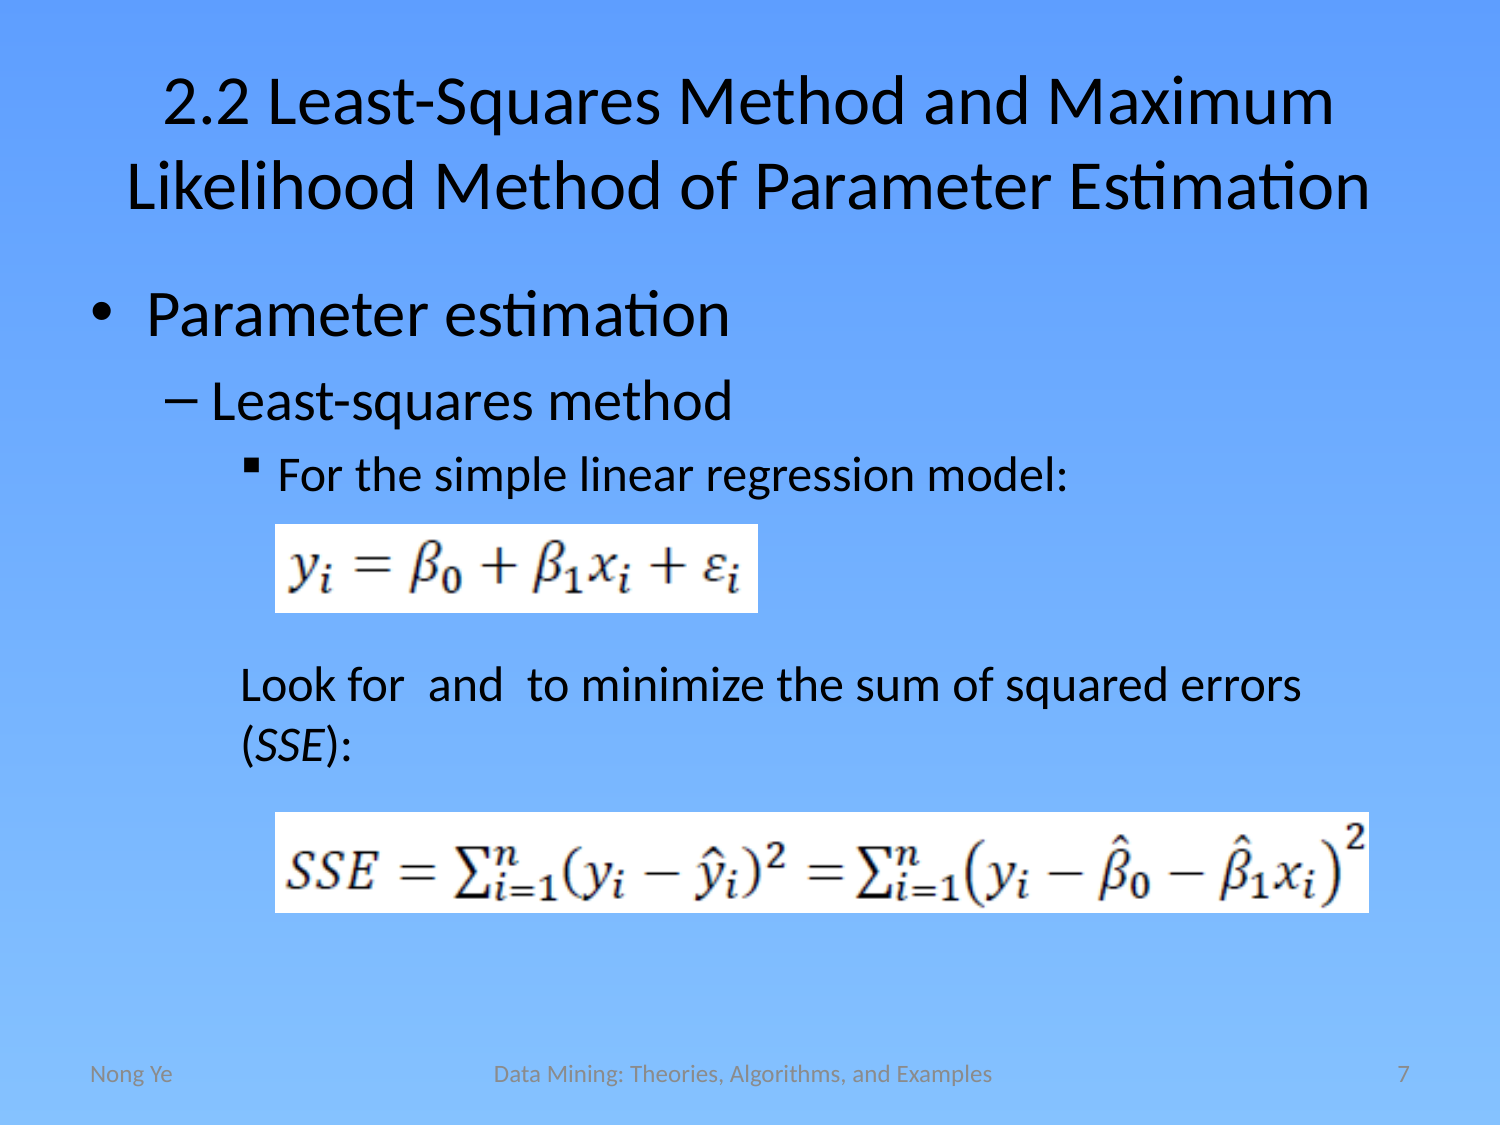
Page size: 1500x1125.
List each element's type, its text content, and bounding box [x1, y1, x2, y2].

slide_number 7 [1074, 1042, 1425, 1103]
footer Data Mining: Theories, Algorithms, and Examples [450, 1042, 1038, 1103]
picture [274, 812, 1369, 913]
title 2.2 Least-Squares Method and Maximum Likelihood Method of Parameter Estimation [75, 45, 1425, 233]
slide_number Nong Ye [75, 1042, 425, 1103]
picture [274, 524, 758, 613]
